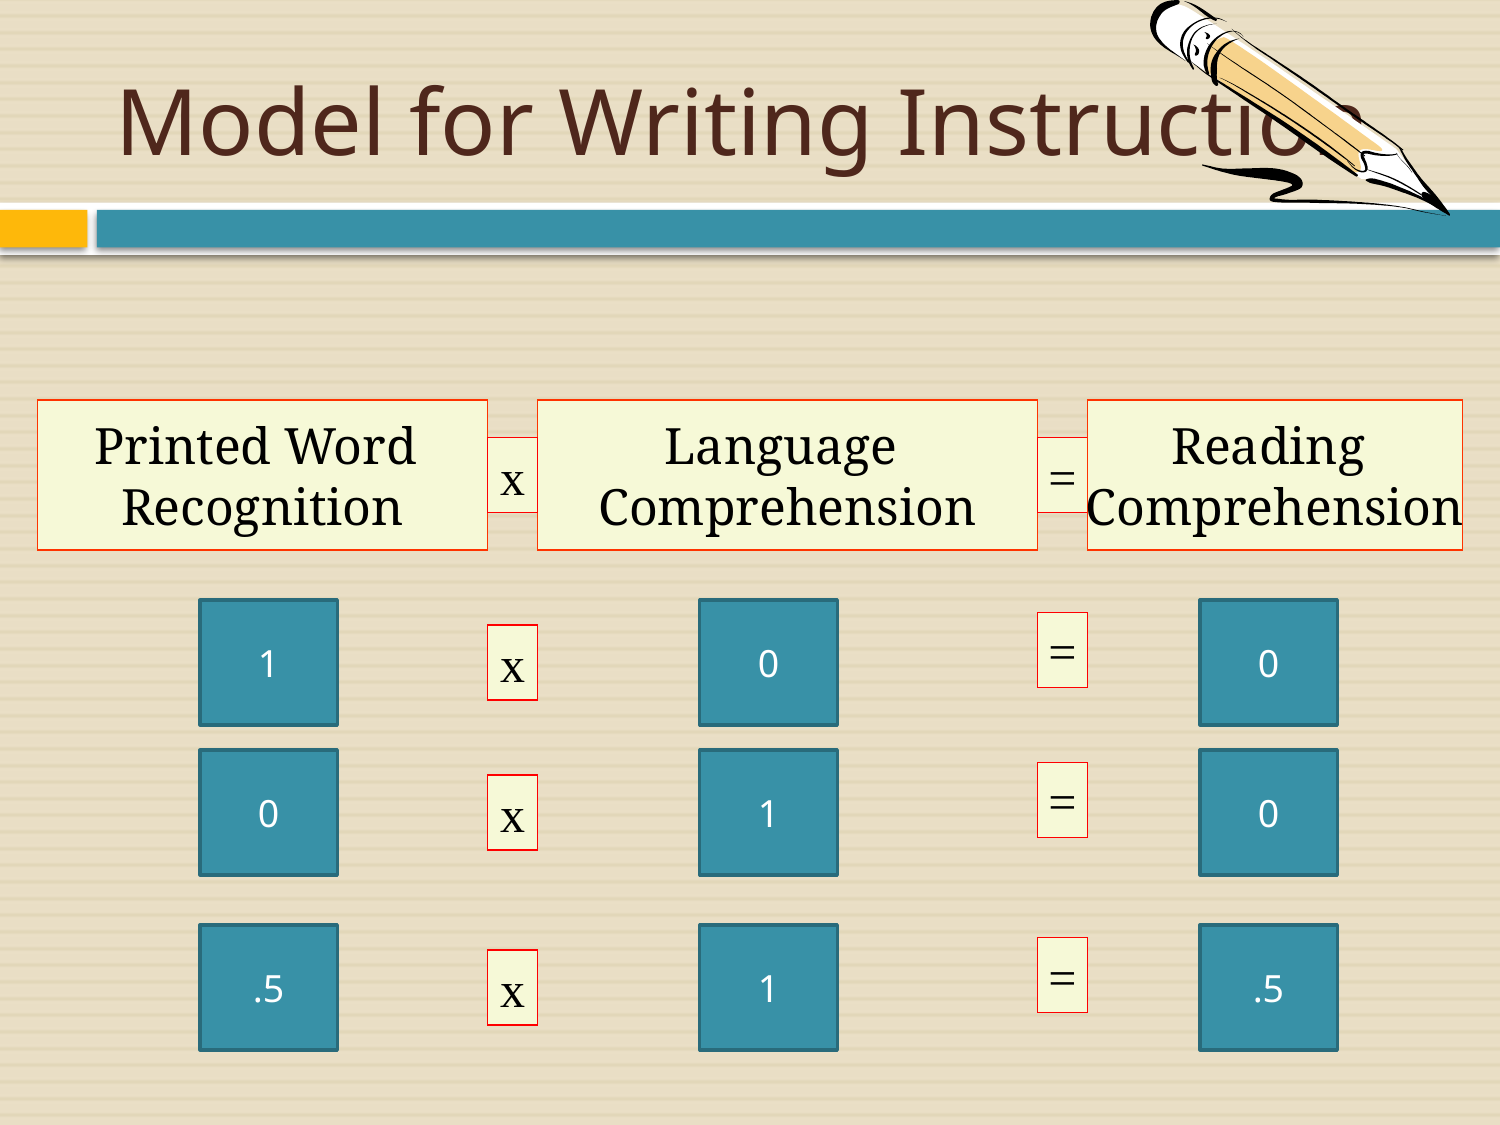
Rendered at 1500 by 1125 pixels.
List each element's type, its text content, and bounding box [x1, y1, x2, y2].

text_box 1 [198, 598, 339, 727]
text_box x [487, 949, 538, 1025]
text_box 0 [698, 598, 839, 727]
text_box 0 [198, 748, 339, 877]
text_box .5 [1198, 923, 1339, 1052]
text_box = [1037, 437, 1087, 513]
text_box 0 [1198, 598, 1339, 727]
picture [1149, 0, 1451, 217]
text_box x [487, 774, 538, 850]
text_box = [1037, 612, 1088, 688]
text_box = [1037, 762, 1088, 838]
text_box Language Comprehension [537, 399, 1038, 550]
text_box 1 [698, 923, 839, 1052]
text_box .5 [198, 923, 339, 1052]
text_box x [487, 624, 538, 700]
text_box 1 [698, 748, 839, 877]
title Model for Writing Instruction [100, 37, 1143, 201]
text_box 0 [1198, 748, 1339, 877]
text_box Printed Word Recognition [37, 399, 488, 550]
text_box Reading Comprehension [1087, 399, 1463, 550]
text_box = [1037, 937, 1088, 1013]
text_box x [487, 437, 538, 513]
